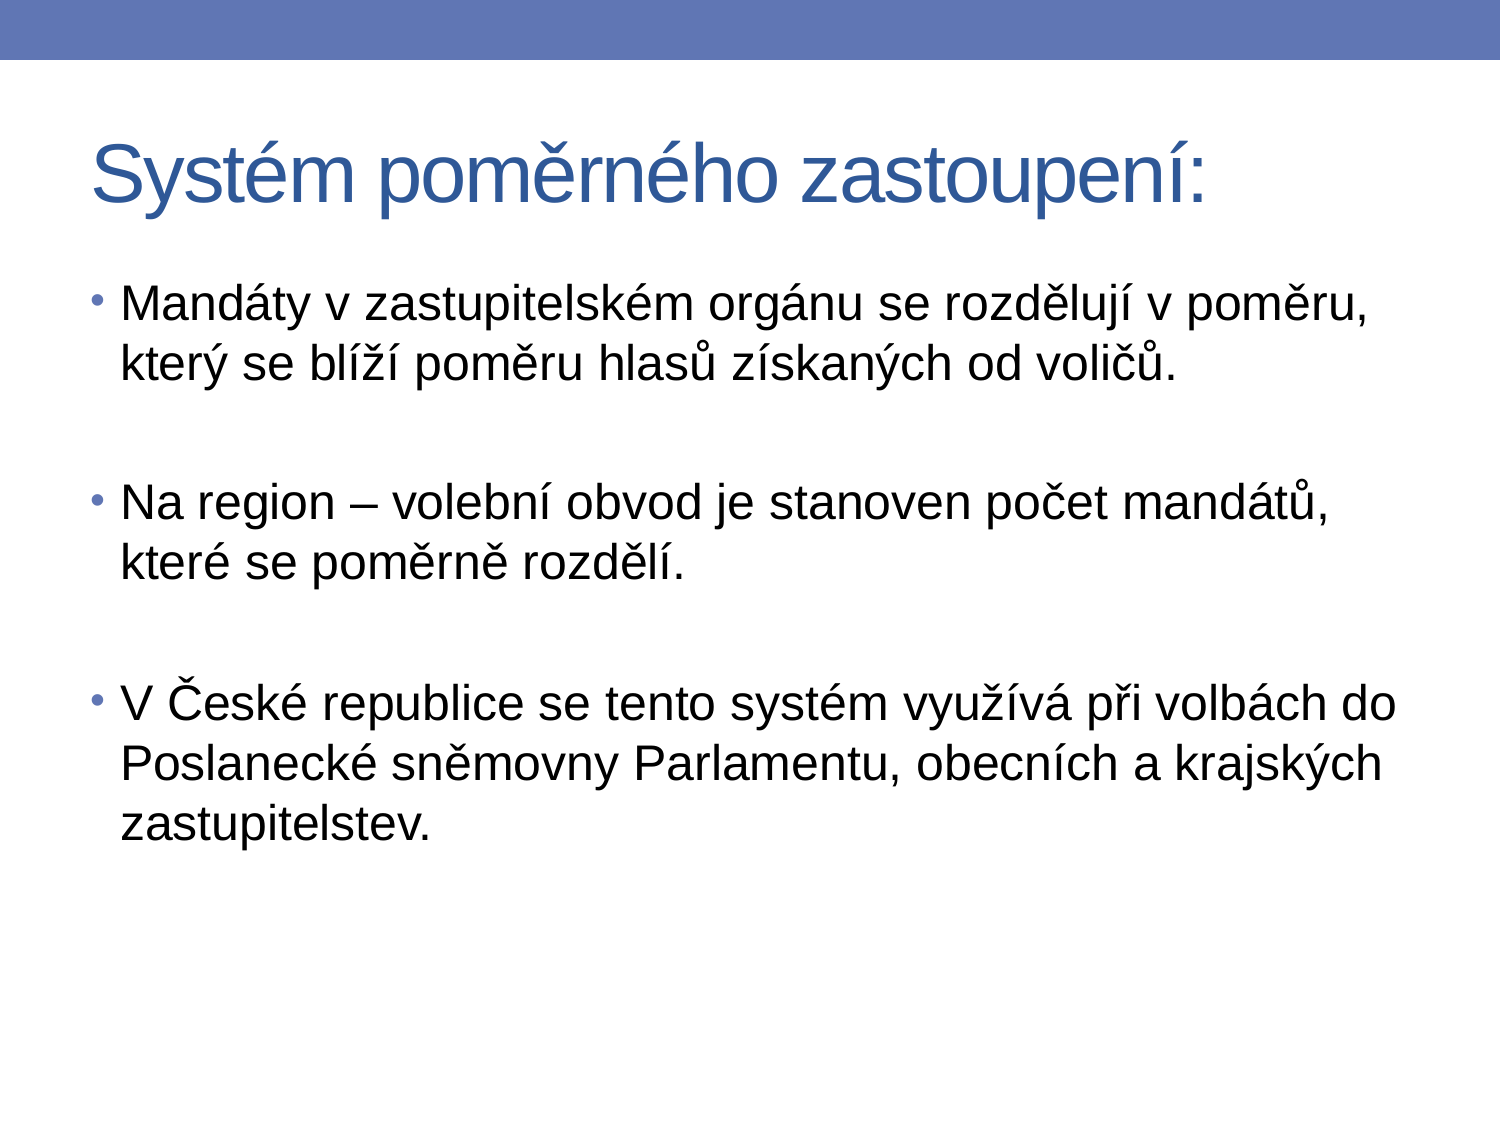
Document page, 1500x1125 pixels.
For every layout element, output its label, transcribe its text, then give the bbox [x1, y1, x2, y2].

title Systém poměrného zastoupení: [75, 87, 1425, 250]
list Mandáty v zastupitelském orgánu se rozdělují v poměru, který se blíží poměru hlasů získaných od voličů. Na region – volební obvod je stanoven počet mandátů, které se poměrně rozdělí. V České republice se tento systém využívá při volbách do Poslanecké sněmovny Parlamentu, obecních a krajských zastupitelstev. [75, 262, 1425, 1063]
